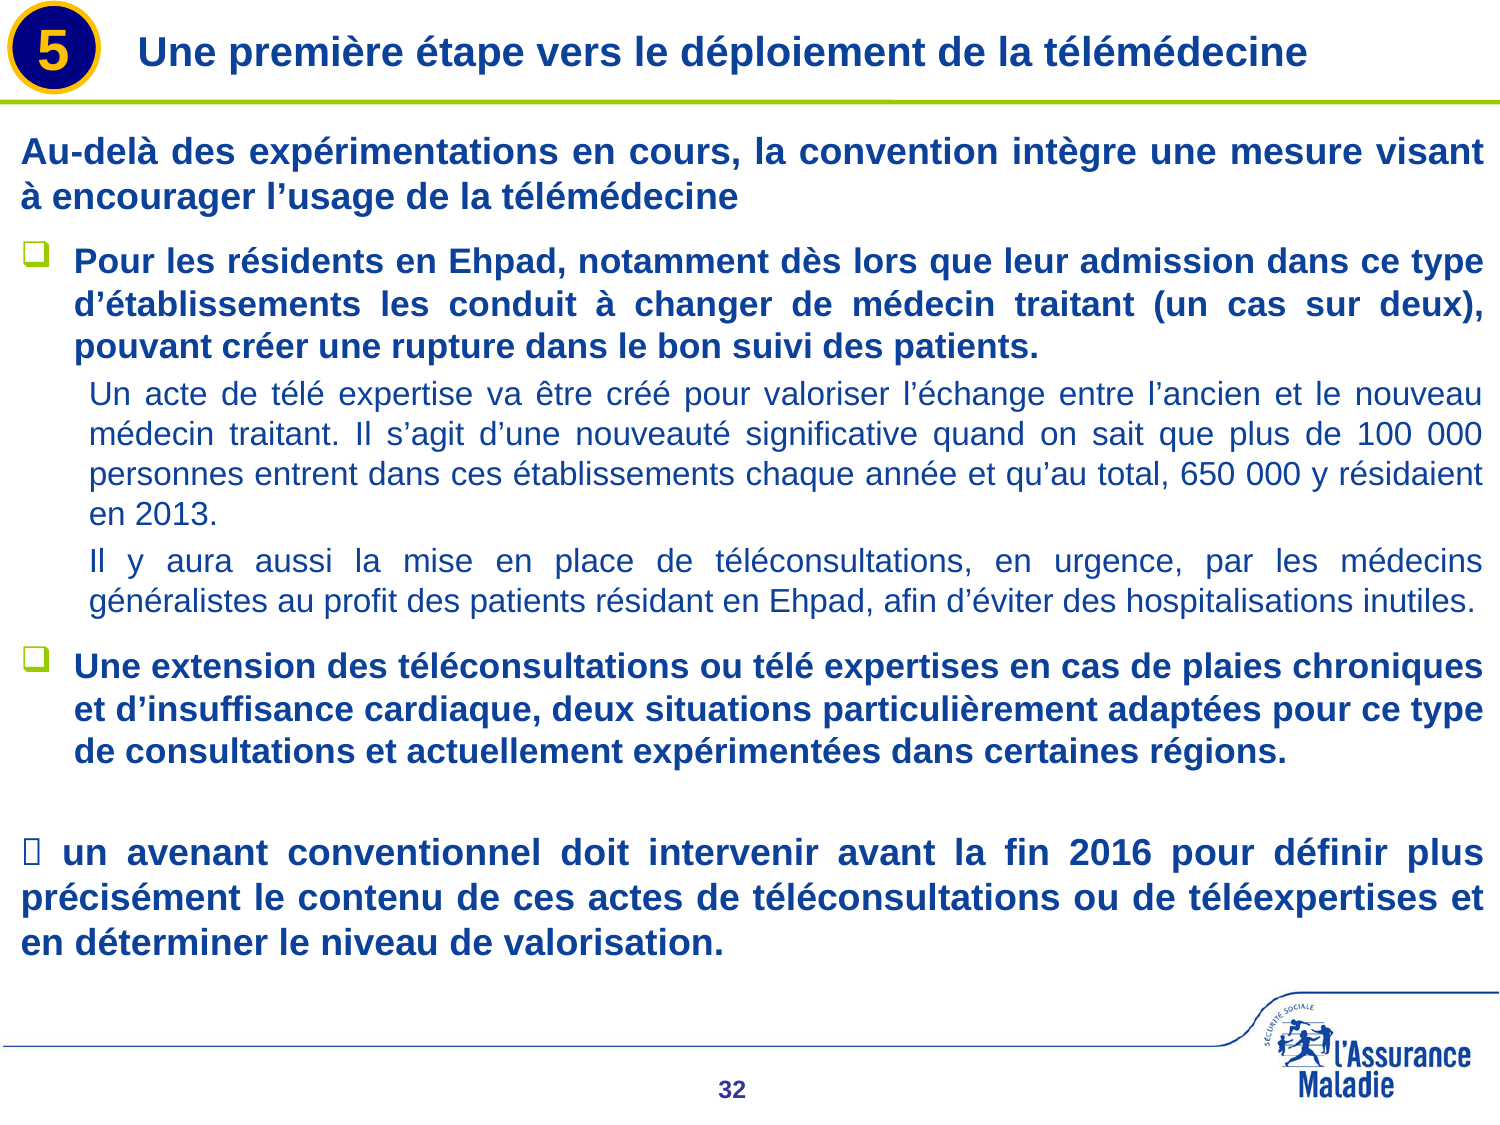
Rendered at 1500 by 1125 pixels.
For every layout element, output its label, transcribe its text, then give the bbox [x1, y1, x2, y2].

slide_number 32 [690, 1070, 774, 1106]
text_box 5 [9, 3, 99, 92]
picture [0, 988, 1500, 1124]
text_box Au-delà des expérimentations en cours, la convention intègre une mesure visant à encourager l’usage de la télémédecine Pour les résidents en Ehpad, notamment dès lors que leur admission dans ce type d’établissements les conduit à changer de médecin traitant (un cas sur deux), pouvant créer une rupture dans le bon suivi des patients. Un acte de télé expertise va être créé pour valoriser l’échange entre l’ancien et le nouveau médecin traitant. Il s’agit d’une nouveauté significative quand on sait que plus de 100 000 personnes entrent dans ces établissements chaque année et qu’au total, 650 000 y résidaient en 2013. Il y aura aussi la mise en place de téléconsultations, en urgence, par les médecins généralistes au profit des patients résidant en Ehpad, afin d’éviter des hospitalisations inutiles. Une extension des téléconsultations ou télé expertises en cas de plaies chroniques et d’insuffisance cardiaque, deux situations particulièrement adaptées pour ce type de consultations et actuellement expérimentées dans certaines régions.  un avenant conventionnel doit intervenir avant la fin 2016 pour définir plus précisément le contenu de ces actes de téléconsultations ou de téléexpertises et en déterminer le niveau de valorisation. [5, 119, 1500, 1041]
title Une première étape vers le déploiement de la télémédecine [88, 7, 1477, 92]
